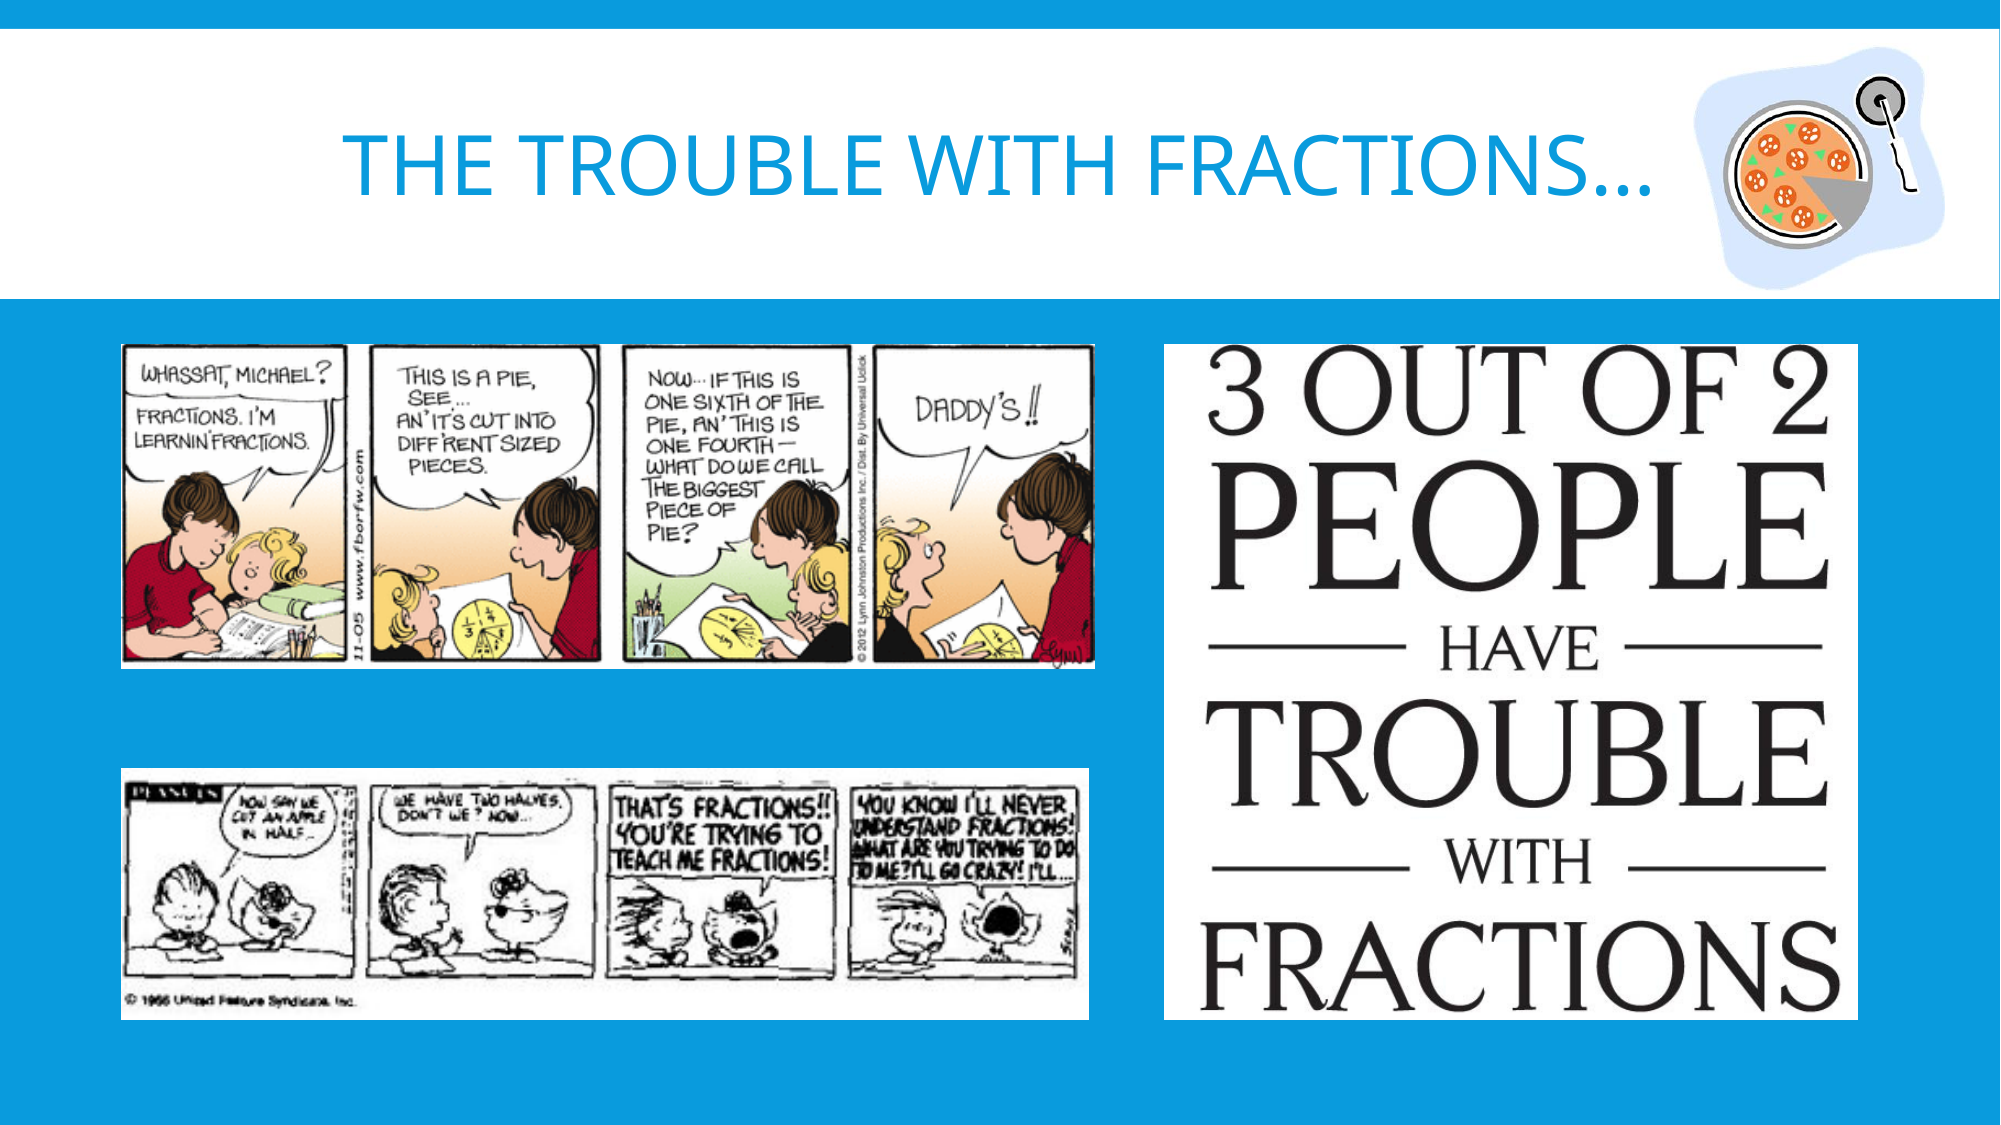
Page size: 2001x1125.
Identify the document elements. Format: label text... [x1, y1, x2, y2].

picture [1693, 43, 1945, 295]
picture [122, 769, 1088, 1019]
picture [122, 345, 1094, 668]
picture [1165, 345, 1857, 1019]
title The trouble with fractions… [197, 46, 1687, 295]
